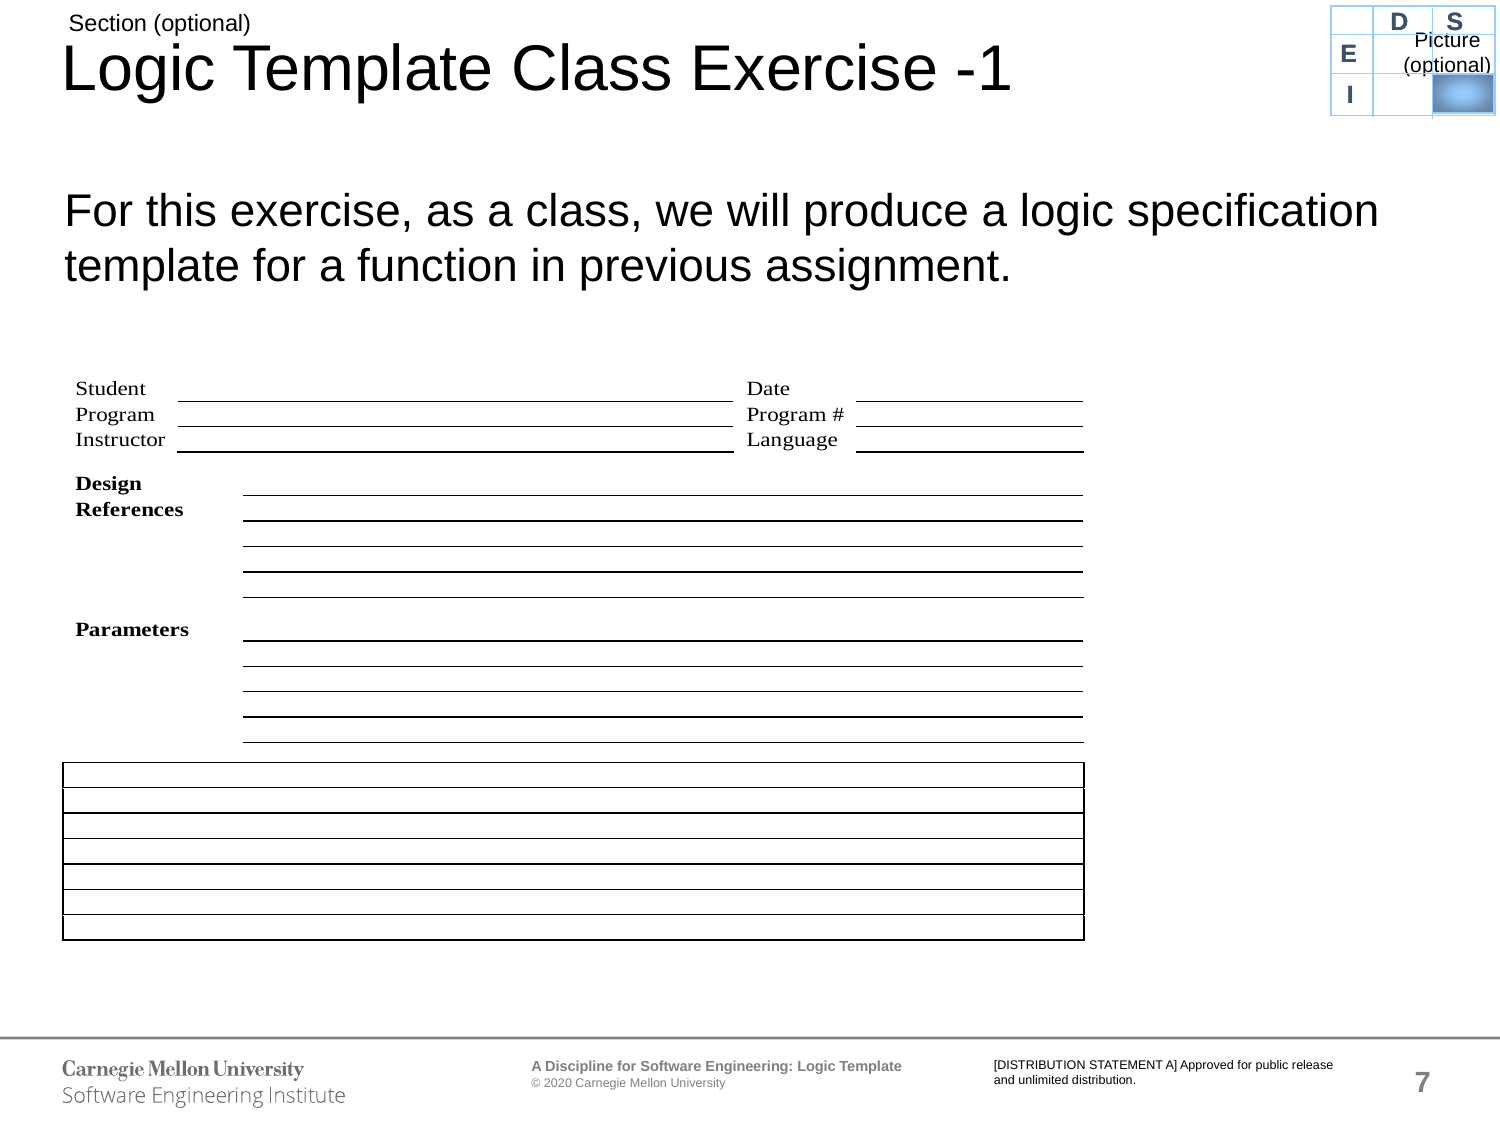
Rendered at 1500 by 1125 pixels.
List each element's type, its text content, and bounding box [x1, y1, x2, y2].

title Logic Template Class Exercise -1 [47, 30, 1172, 109]
picture [1329, 0, 1499, 122]
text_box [0, 376, 1166, 969]
list For this exercise, as a class, we will produce a logic specification template for a function in previous assignment. [50, 174, 1432, 737]
